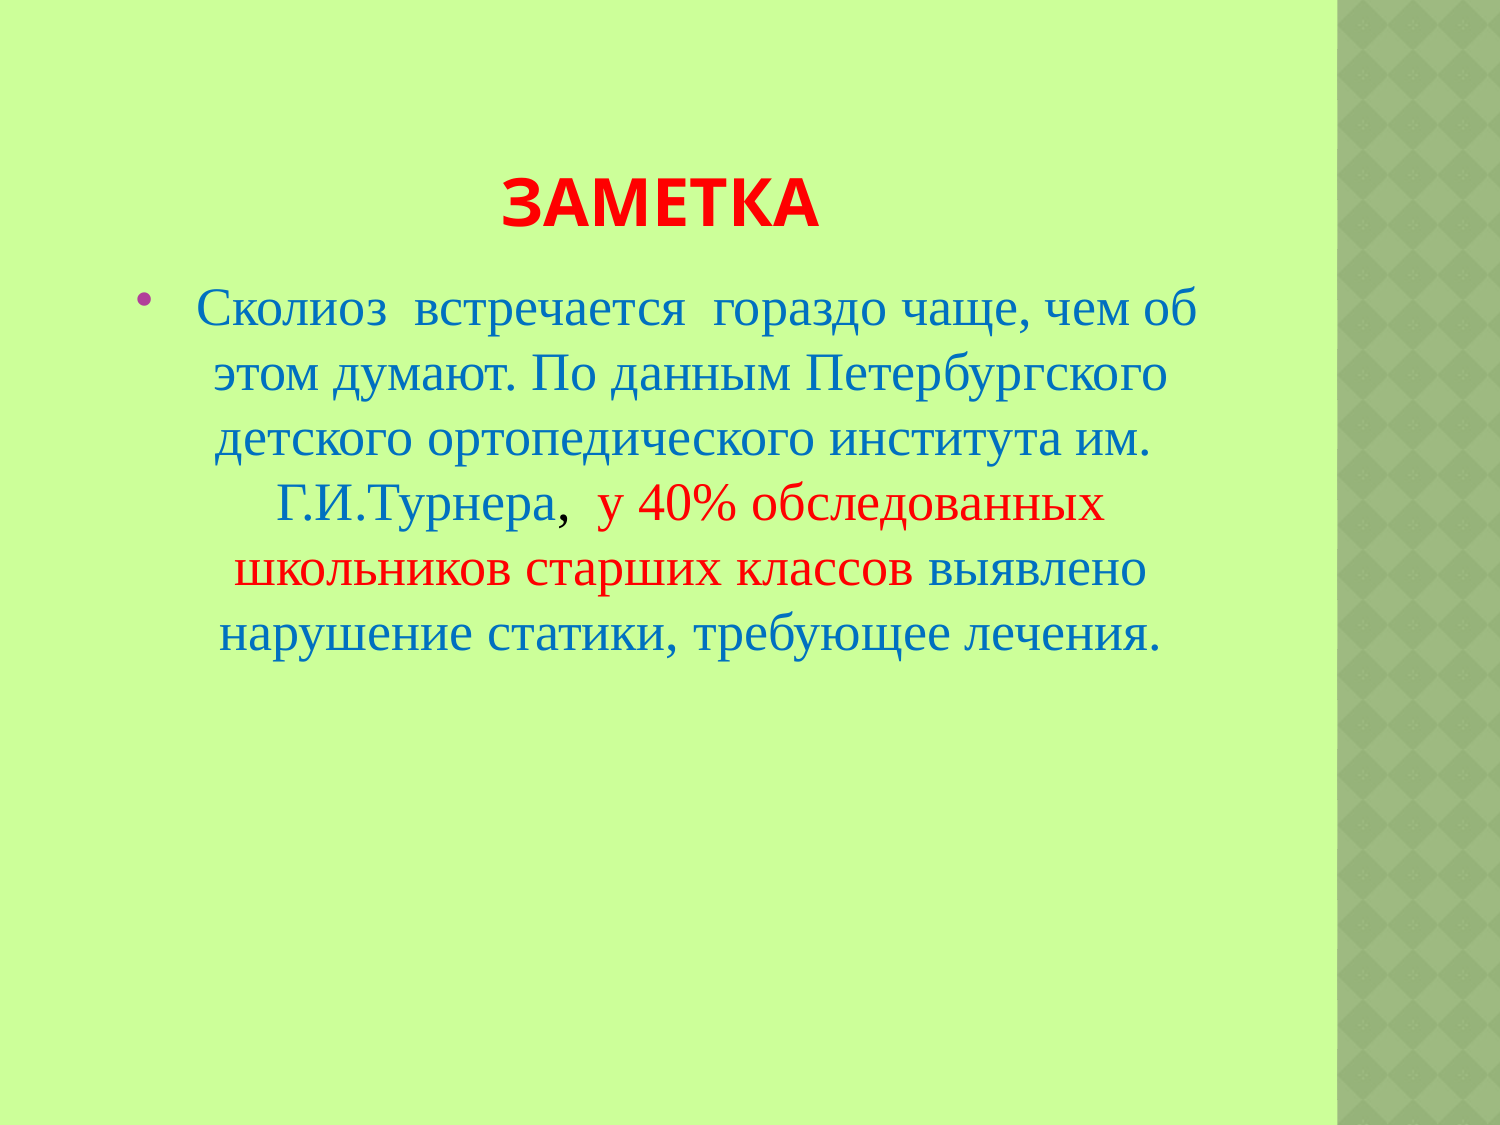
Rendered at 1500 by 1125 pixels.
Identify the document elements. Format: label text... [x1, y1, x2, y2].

list Сколиоз встречается гораздо чаще, чем об этом думают. По данным Петербургского детского ортопедического института им. Г.И.Турнера, у 40% обследованных школьников старших классов выявлено нарушение статики, требующее лечения. [75, 264, 1263, 1059]
title Заметка [75, 52, 1263, 240]
